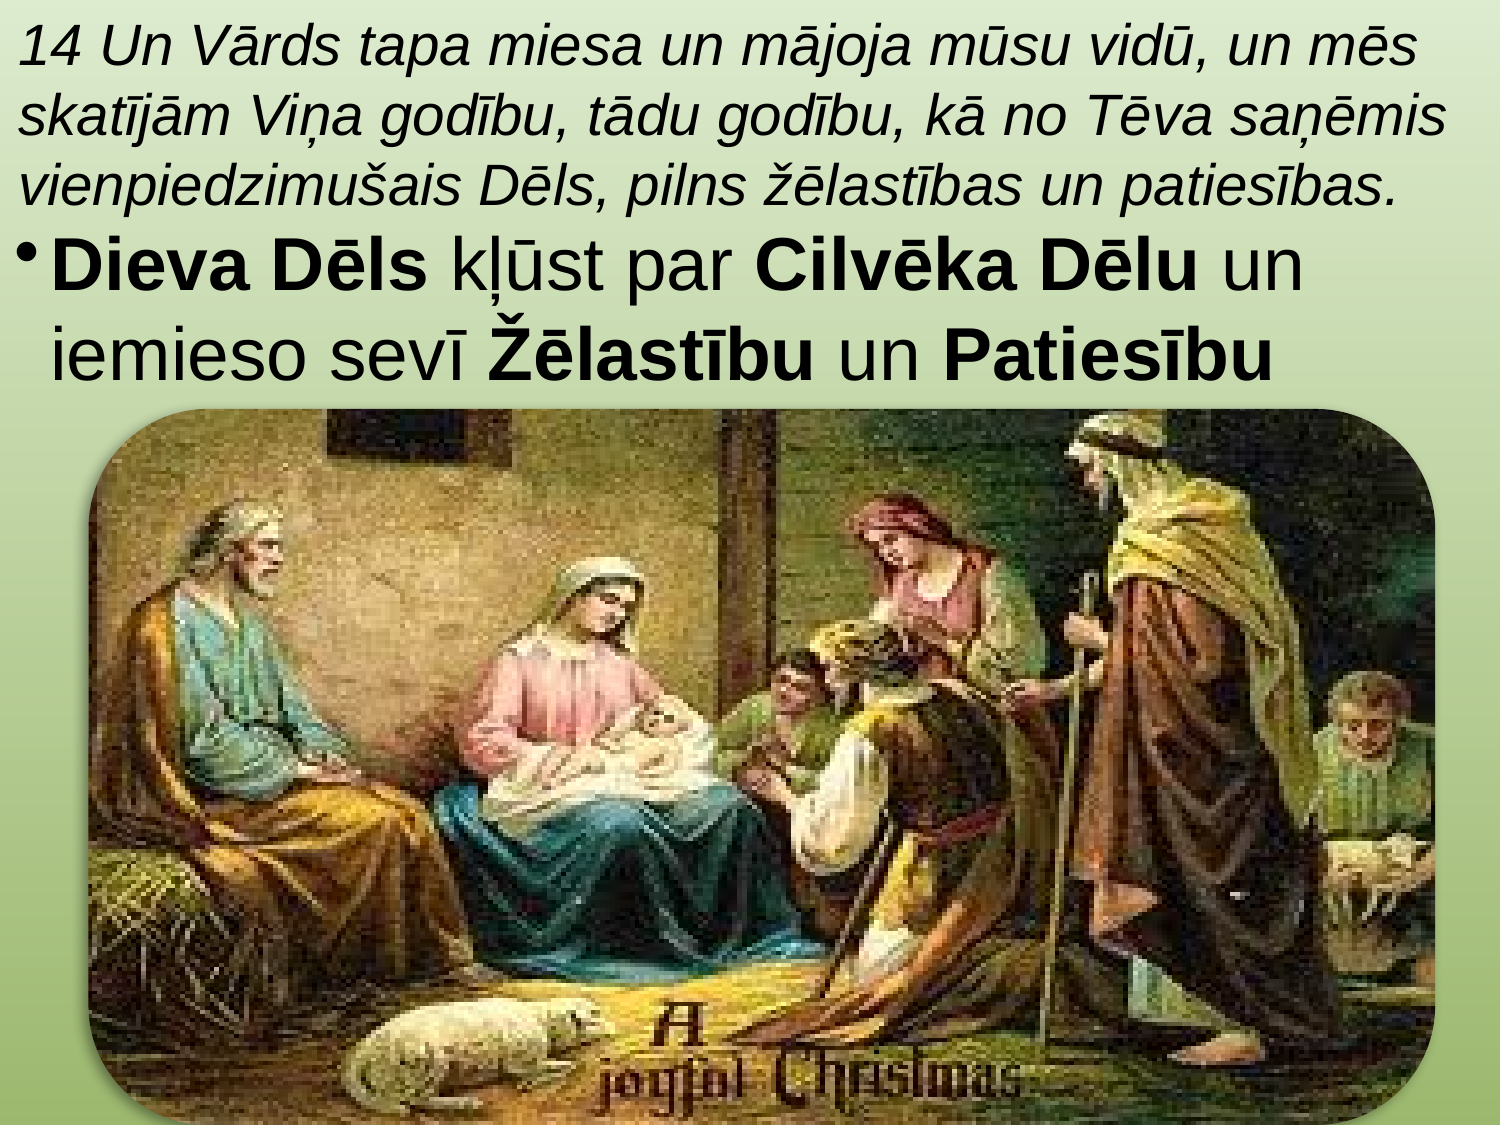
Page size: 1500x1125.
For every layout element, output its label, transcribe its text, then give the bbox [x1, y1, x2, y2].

list 14 Un Vārds tapa miesa un mājoja mūsu vidū, un mēs skatījām Viņa godību, tādu godību, kā no Tēva saņēmis vienpiedzimušais Dēls, pilns žēlastības un patiesības. [0, 0, 1500, 198]
text_box Dieva Dēls kļūst par Cilvēka Dēlu un iemieso sevī Žēlastību un Patiesību [0, 208, 1459, 403]
picture [88, 408, 1436, 1125]
